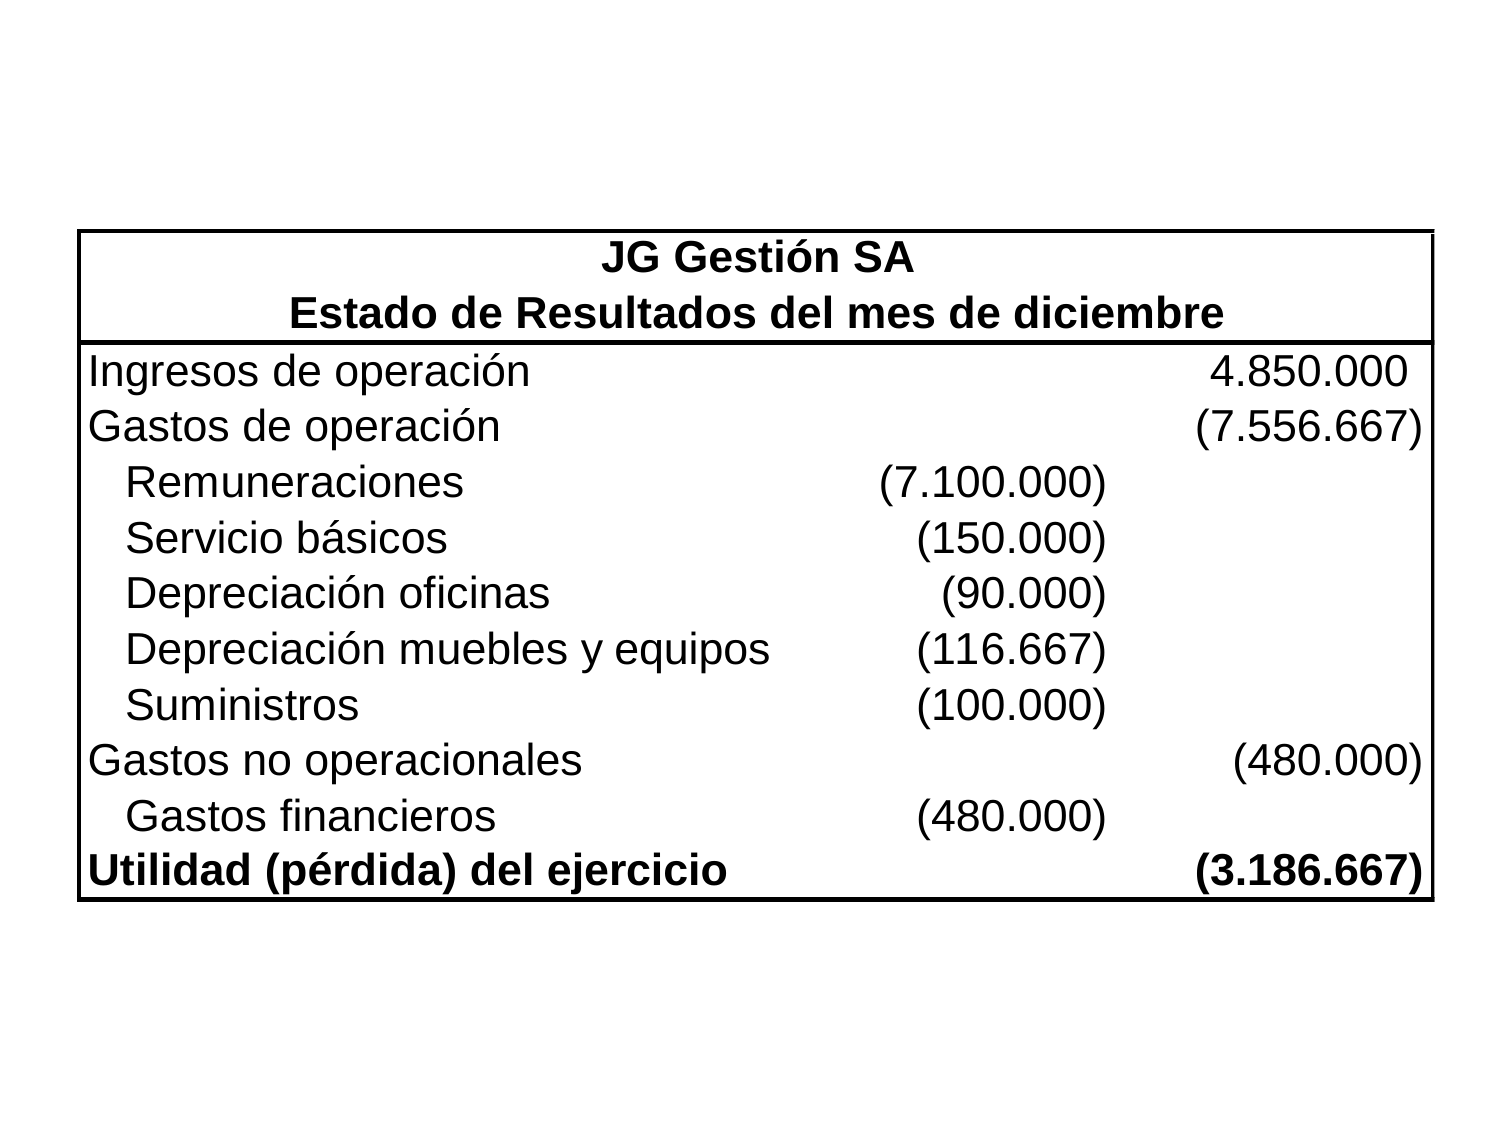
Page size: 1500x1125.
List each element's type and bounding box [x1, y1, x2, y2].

text_box [76, 228, 1436, 902]
